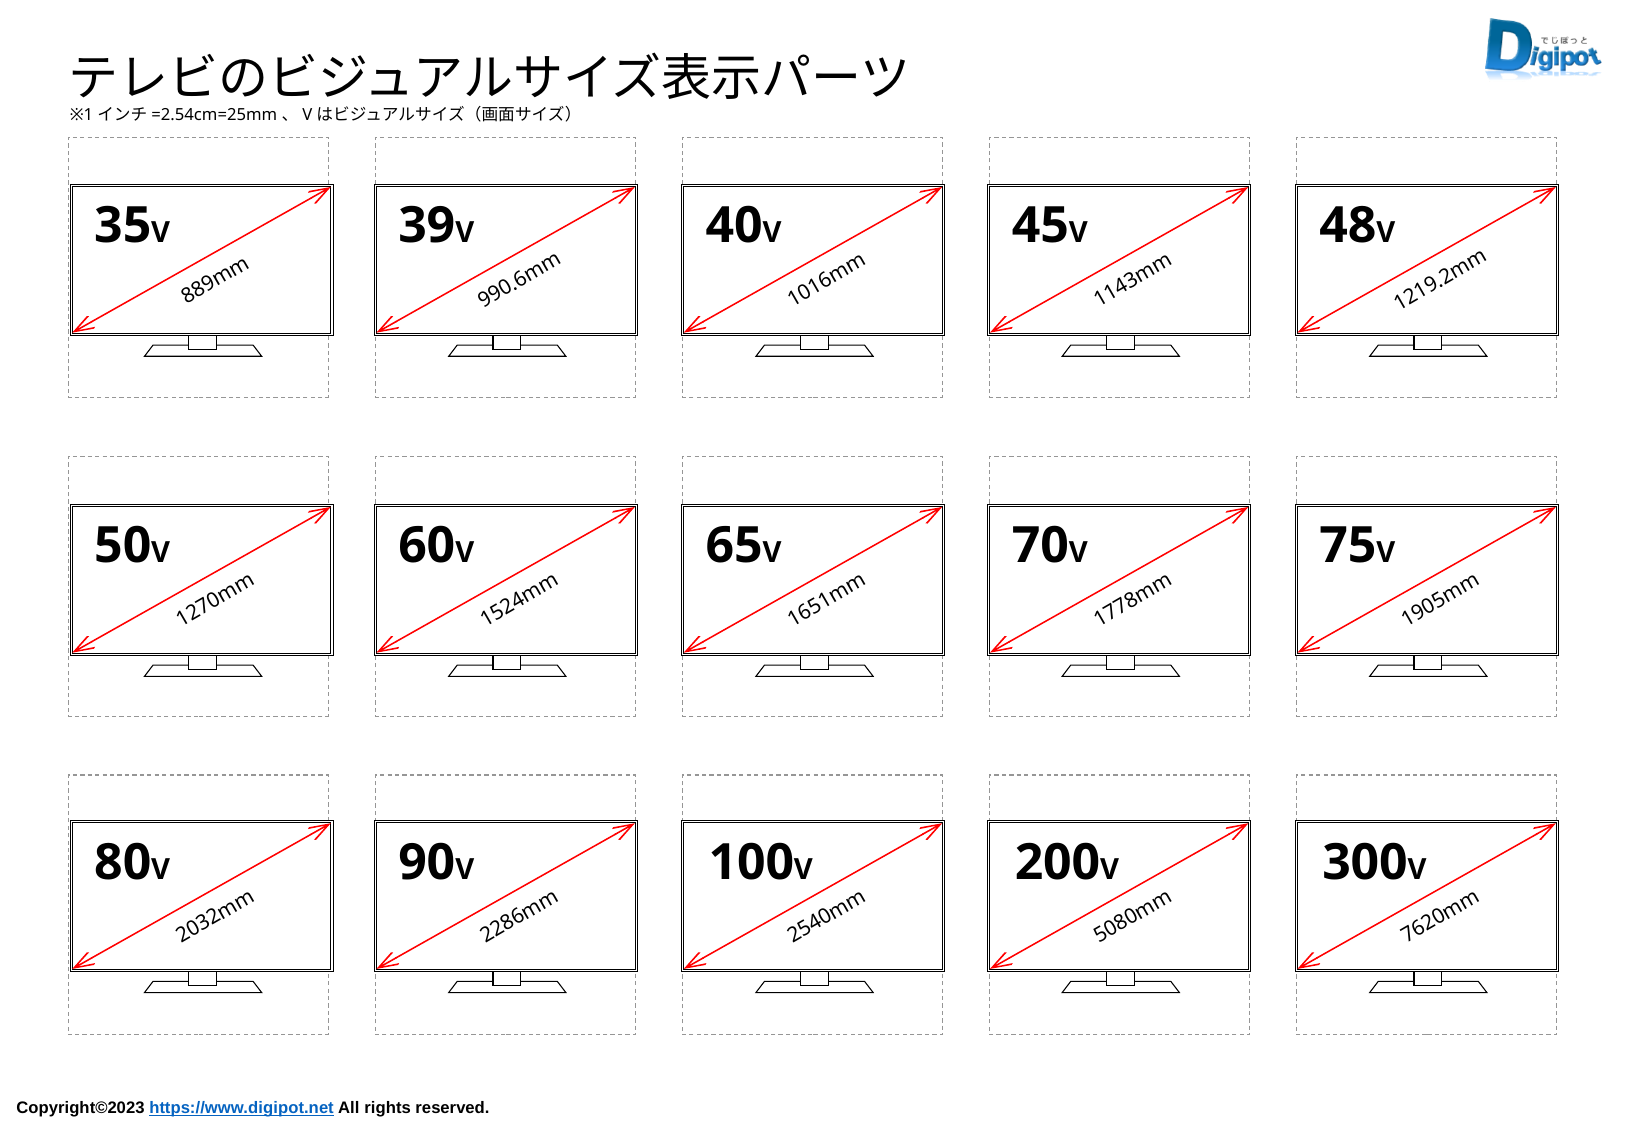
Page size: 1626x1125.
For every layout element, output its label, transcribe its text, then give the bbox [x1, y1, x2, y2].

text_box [70, 820, 334, 993]
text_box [374, 820, 638, 993]
text_box テレビのビジュアルサイズ表示パーツ [53, 38, 926, 113]
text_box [681, 184, 945, 357]
picture [1485, 18, 1602, 82]
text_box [681, 504, 945, 677]
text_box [70, 504, 334, 677]
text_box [987, 184, 1251, 357]
text_box ※1インチ=2.54cm=25mm、Vはビジュアルサイズ（画面サイズ） [55, 96, 597, 132]
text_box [681, 820, 945, 993]
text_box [1295, 820, 1559, 993]
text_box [70, 184, 334, 357]
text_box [1295, 184, 1559, 357]
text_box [1295, 504, 1559, 677]
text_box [987, 504, 1251, 677]
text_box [987, 820, 1251, 993]
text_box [374, 504, 638, 677]
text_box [374, 184, 638, 357]
